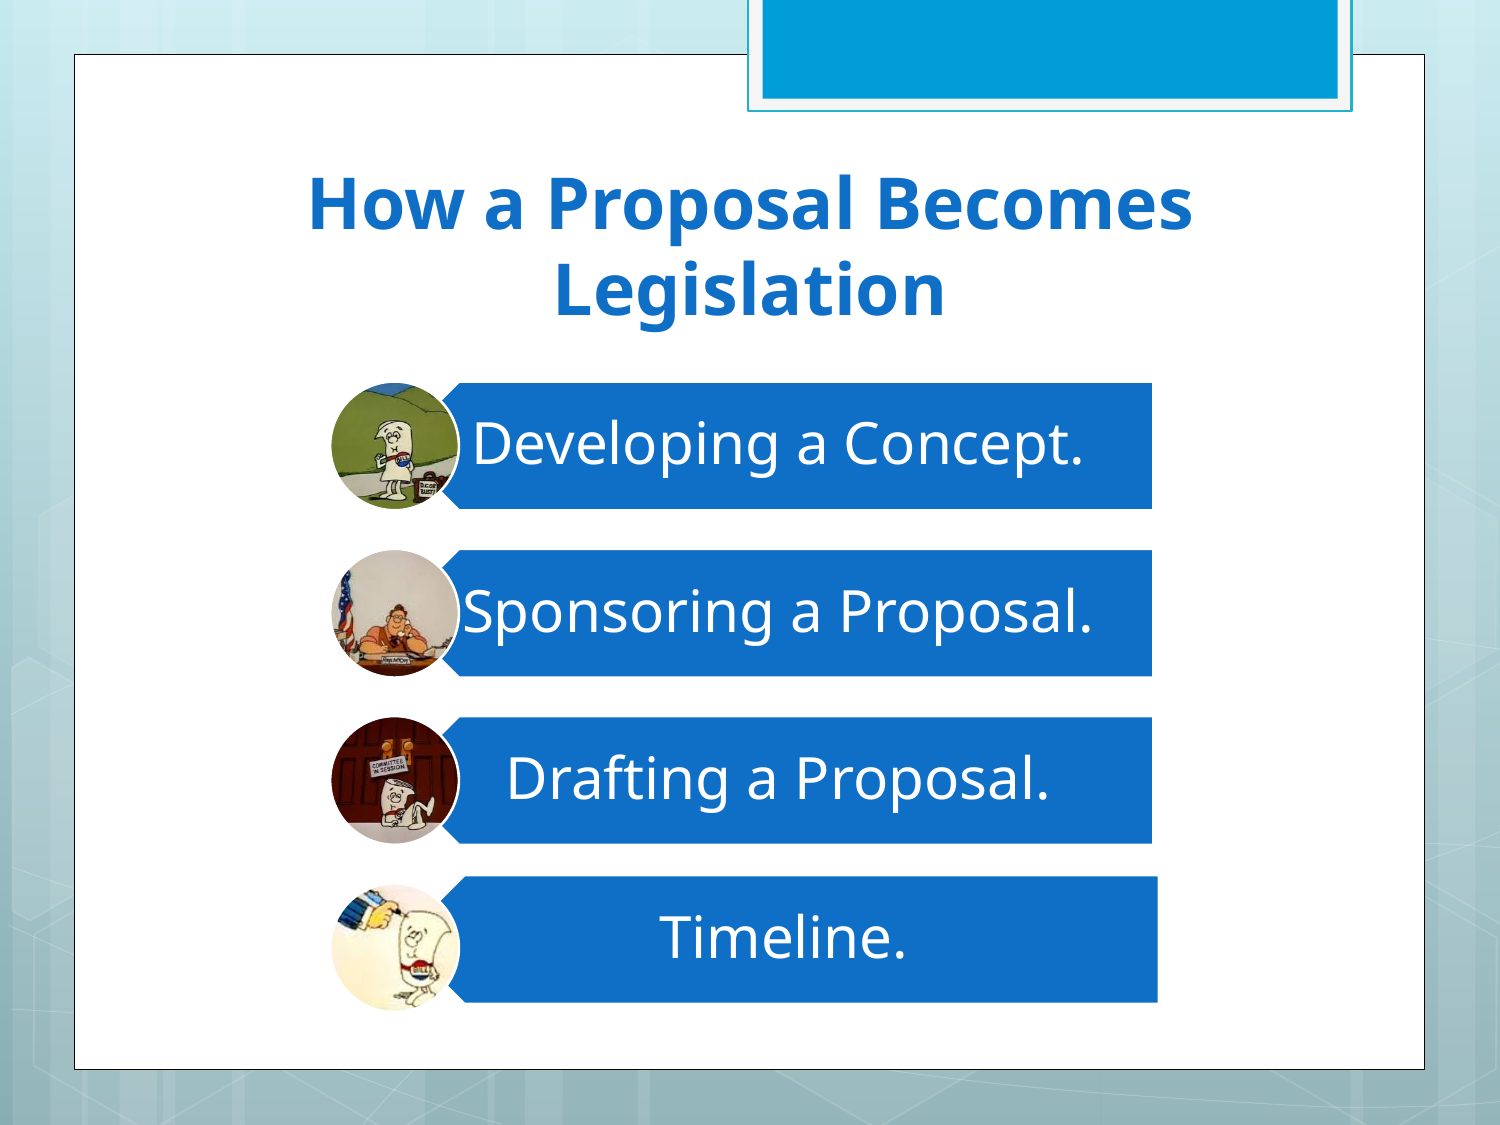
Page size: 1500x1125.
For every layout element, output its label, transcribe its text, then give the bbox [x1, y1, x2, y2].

title How a Proposal Becomes Legislation [87, 149, 1413, 338]
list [170, 380, 1313, 1013]
